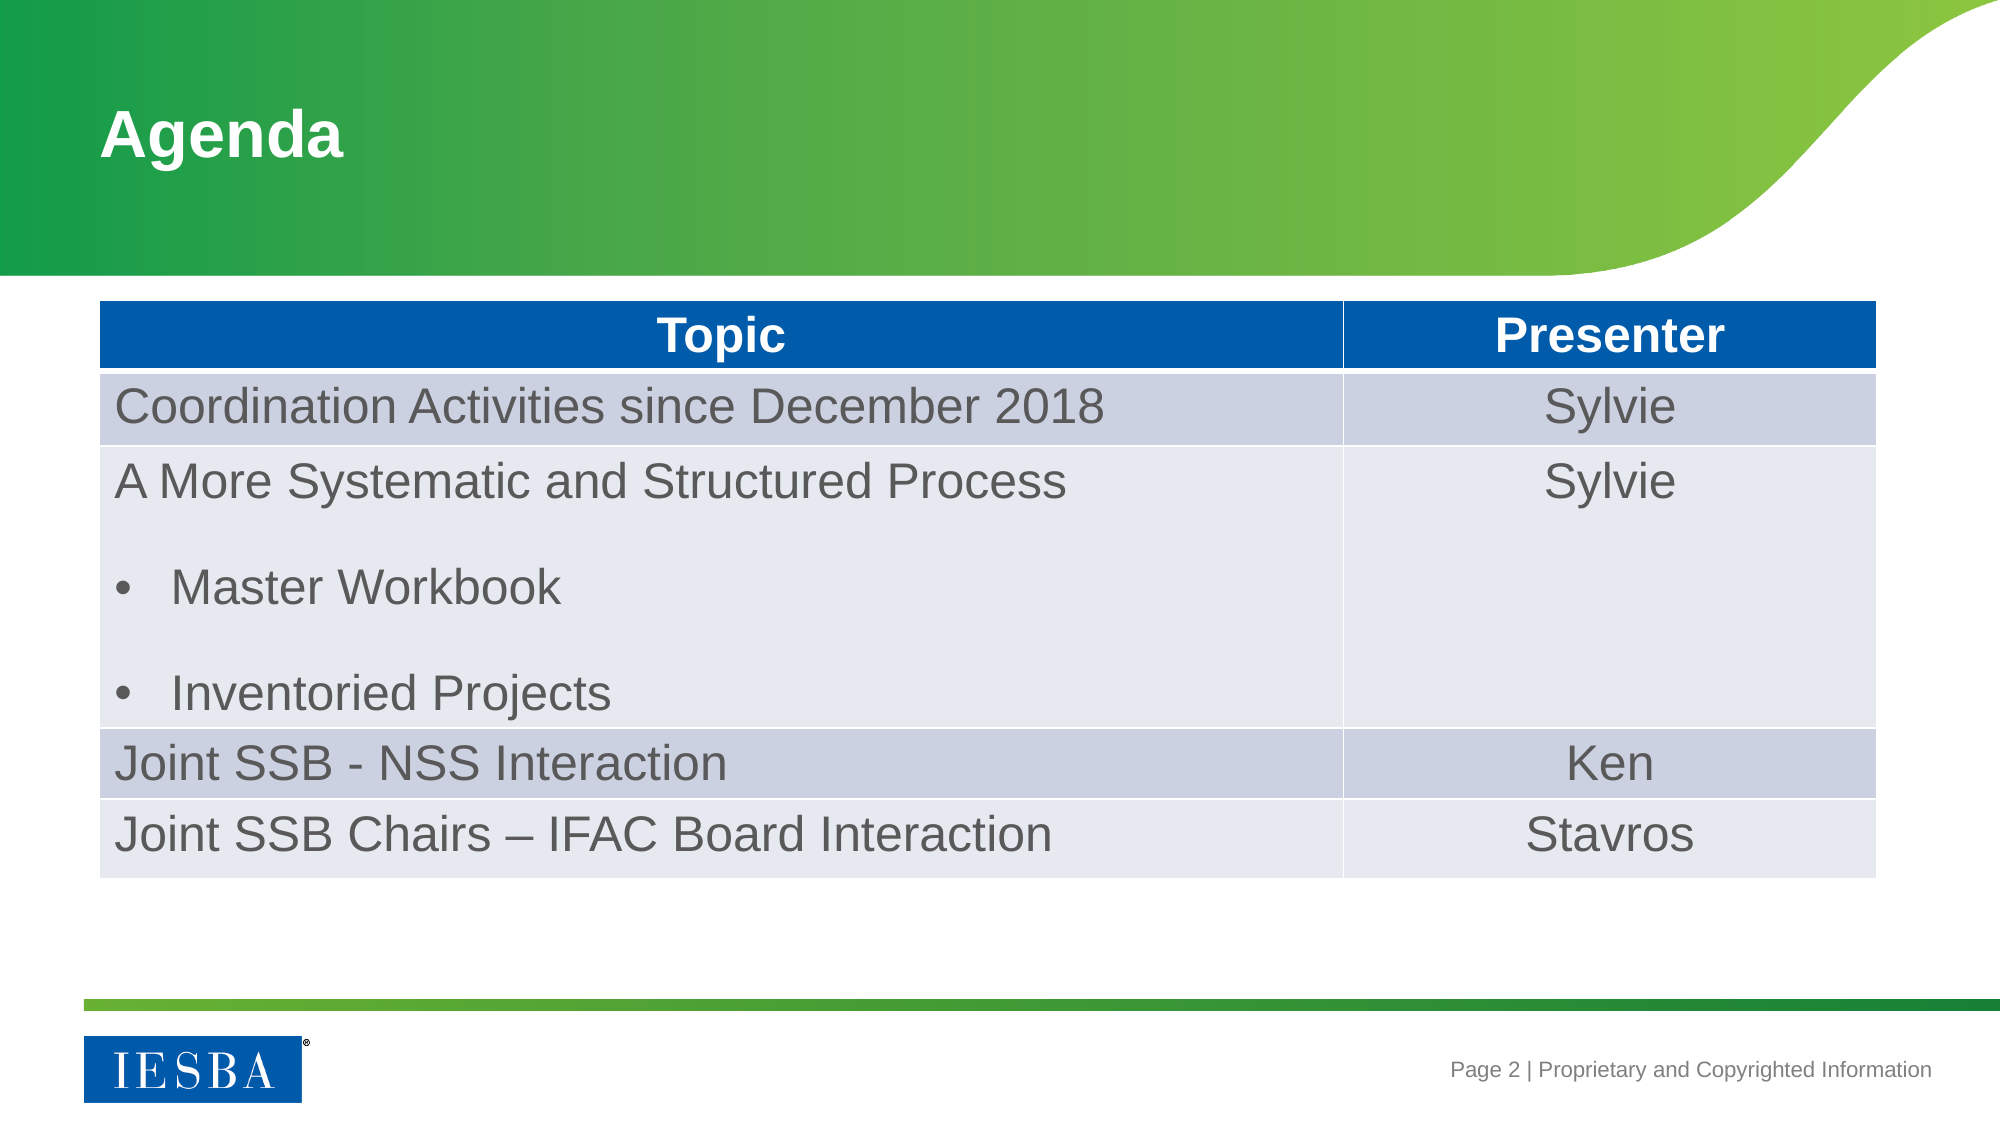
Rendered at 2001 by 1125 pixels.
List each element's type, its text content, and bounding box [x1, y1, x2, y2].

title Agenda [99, 87, 1750, 175]
table_header Topic [100, 301, 1343, 368]
table_cell Sylvie [1344, 447, 1876, 727]
table_cell Sylvie [1344, 374, 1876, 445]
table_cell Joint SSB Chairs – IFAC Board Interaction [100, 800, 1343, 878]
table_cell Ken [1344, 729, 1876, 798]
picture [84, 1036, 310, 1103]
table_cell A More Systematic and Structured Process Master Workbook Inventoried Projects [100, 447, 1343, 727]
table_cell Coordination Activities since December 2018 [100, 374, 1343, 445]
table_header Presenter [1344, 301, 1876, 368]
table_cell Stavros [1344, 800, 1876, 878]
picture [0, 0, 2000, 276]
table_cell Joint SSB - NSS Interaction [100, 729, 1343, 798]
